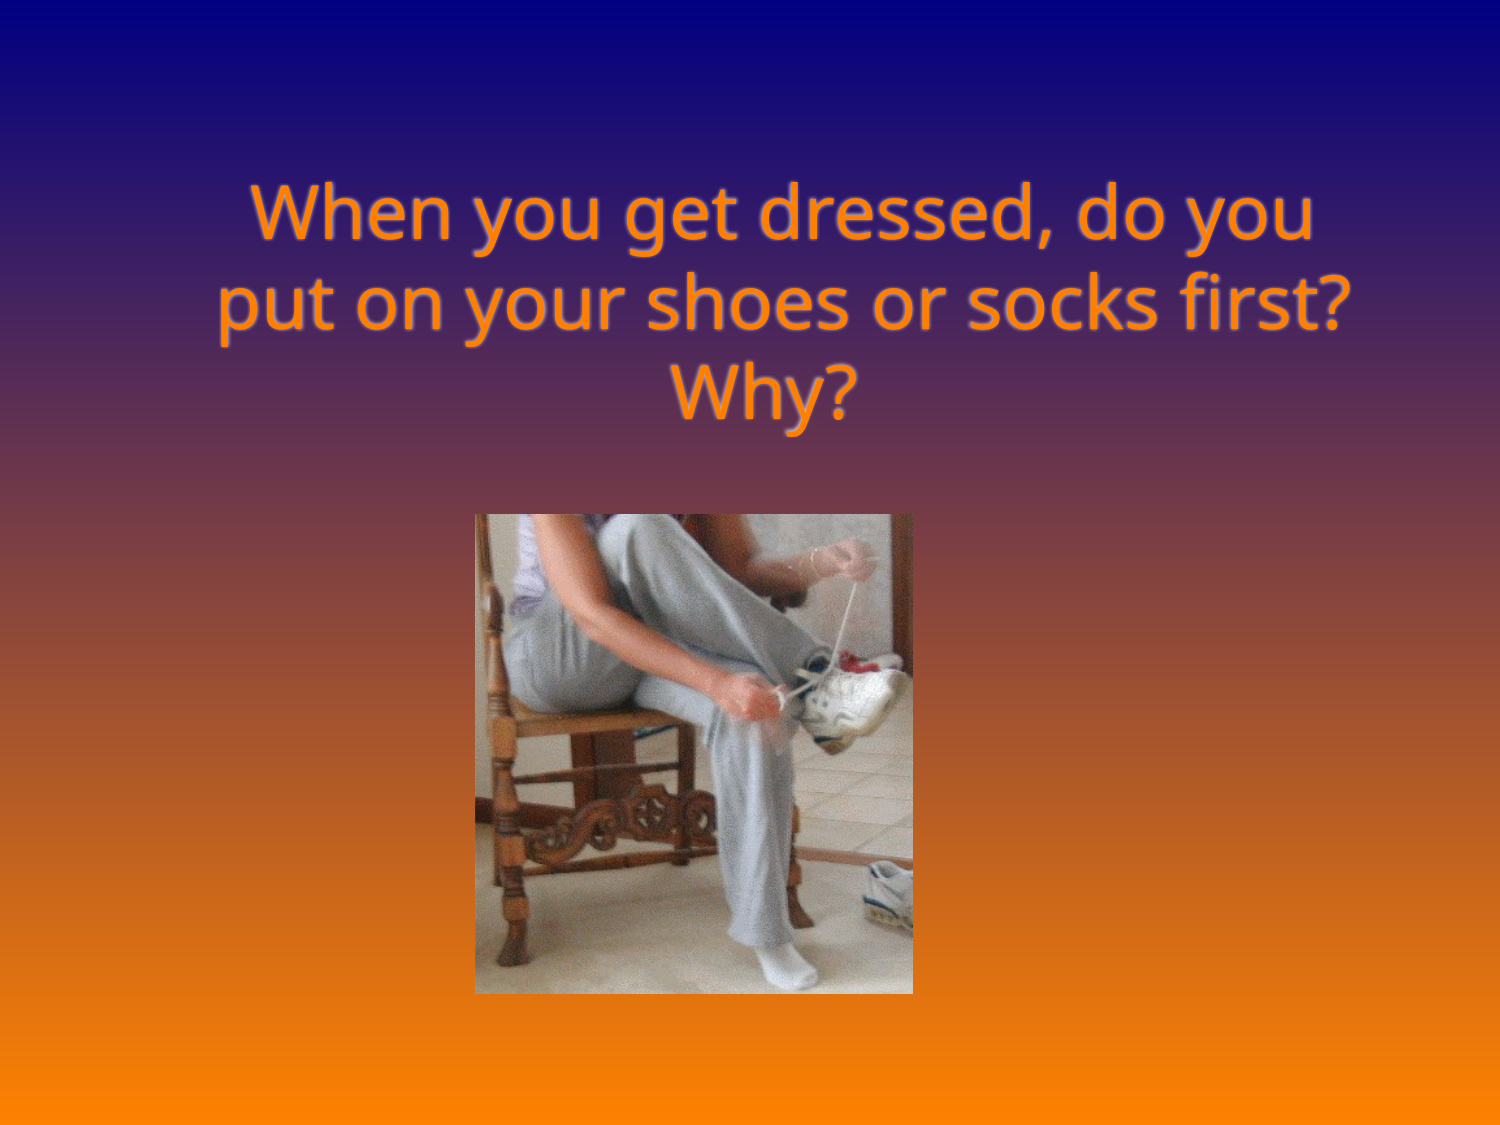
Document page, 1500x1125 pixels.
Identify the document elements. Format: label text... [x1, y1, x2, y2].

picture [474, 514, 913, 994]
list When you get dressed, do you put on your shoes or socks first? Why? [187, 156, 1388, 969]
